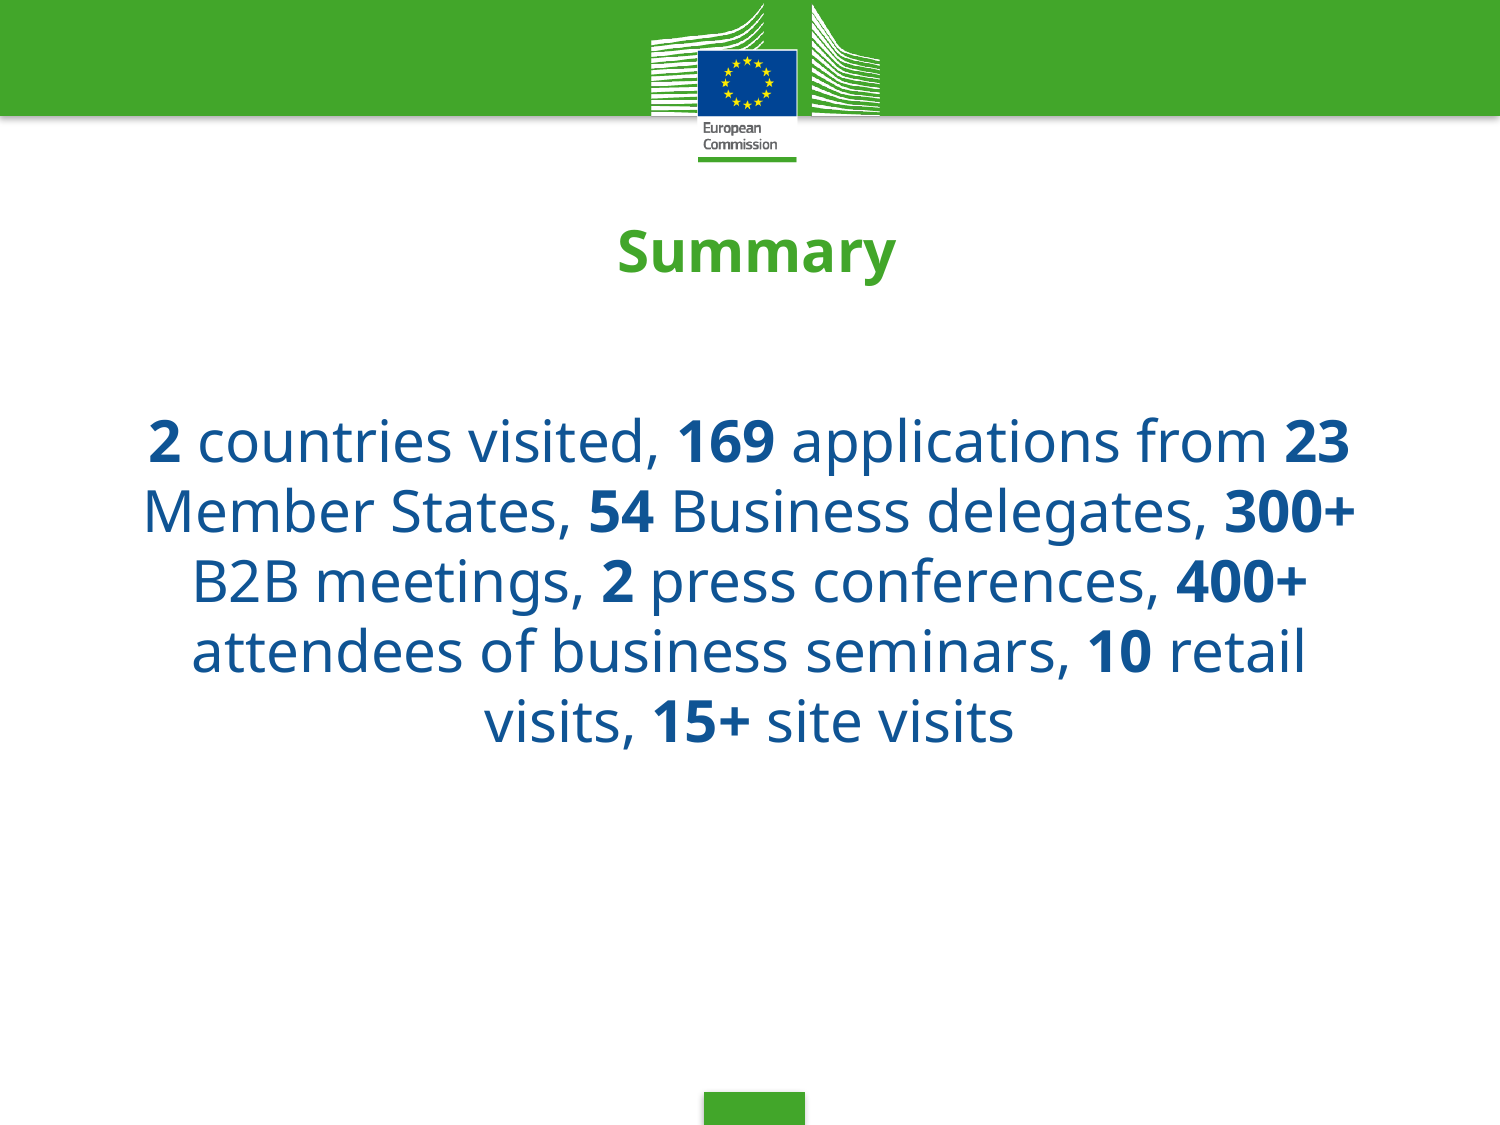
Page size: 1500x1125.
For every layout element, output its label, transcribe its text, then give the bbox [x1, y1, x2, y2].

list 2 countries visited, 169 applications from 23 Member States, 54 Business delegates, 300+ B2B meetings, 2 press conferences, 400+ attendees of business seminars, 10 retail visits, 15+ site visits [123, 397, 1376, 787]
title Summary [53, 208, 1462, 291]
picture [614, 3, 880, 208]
